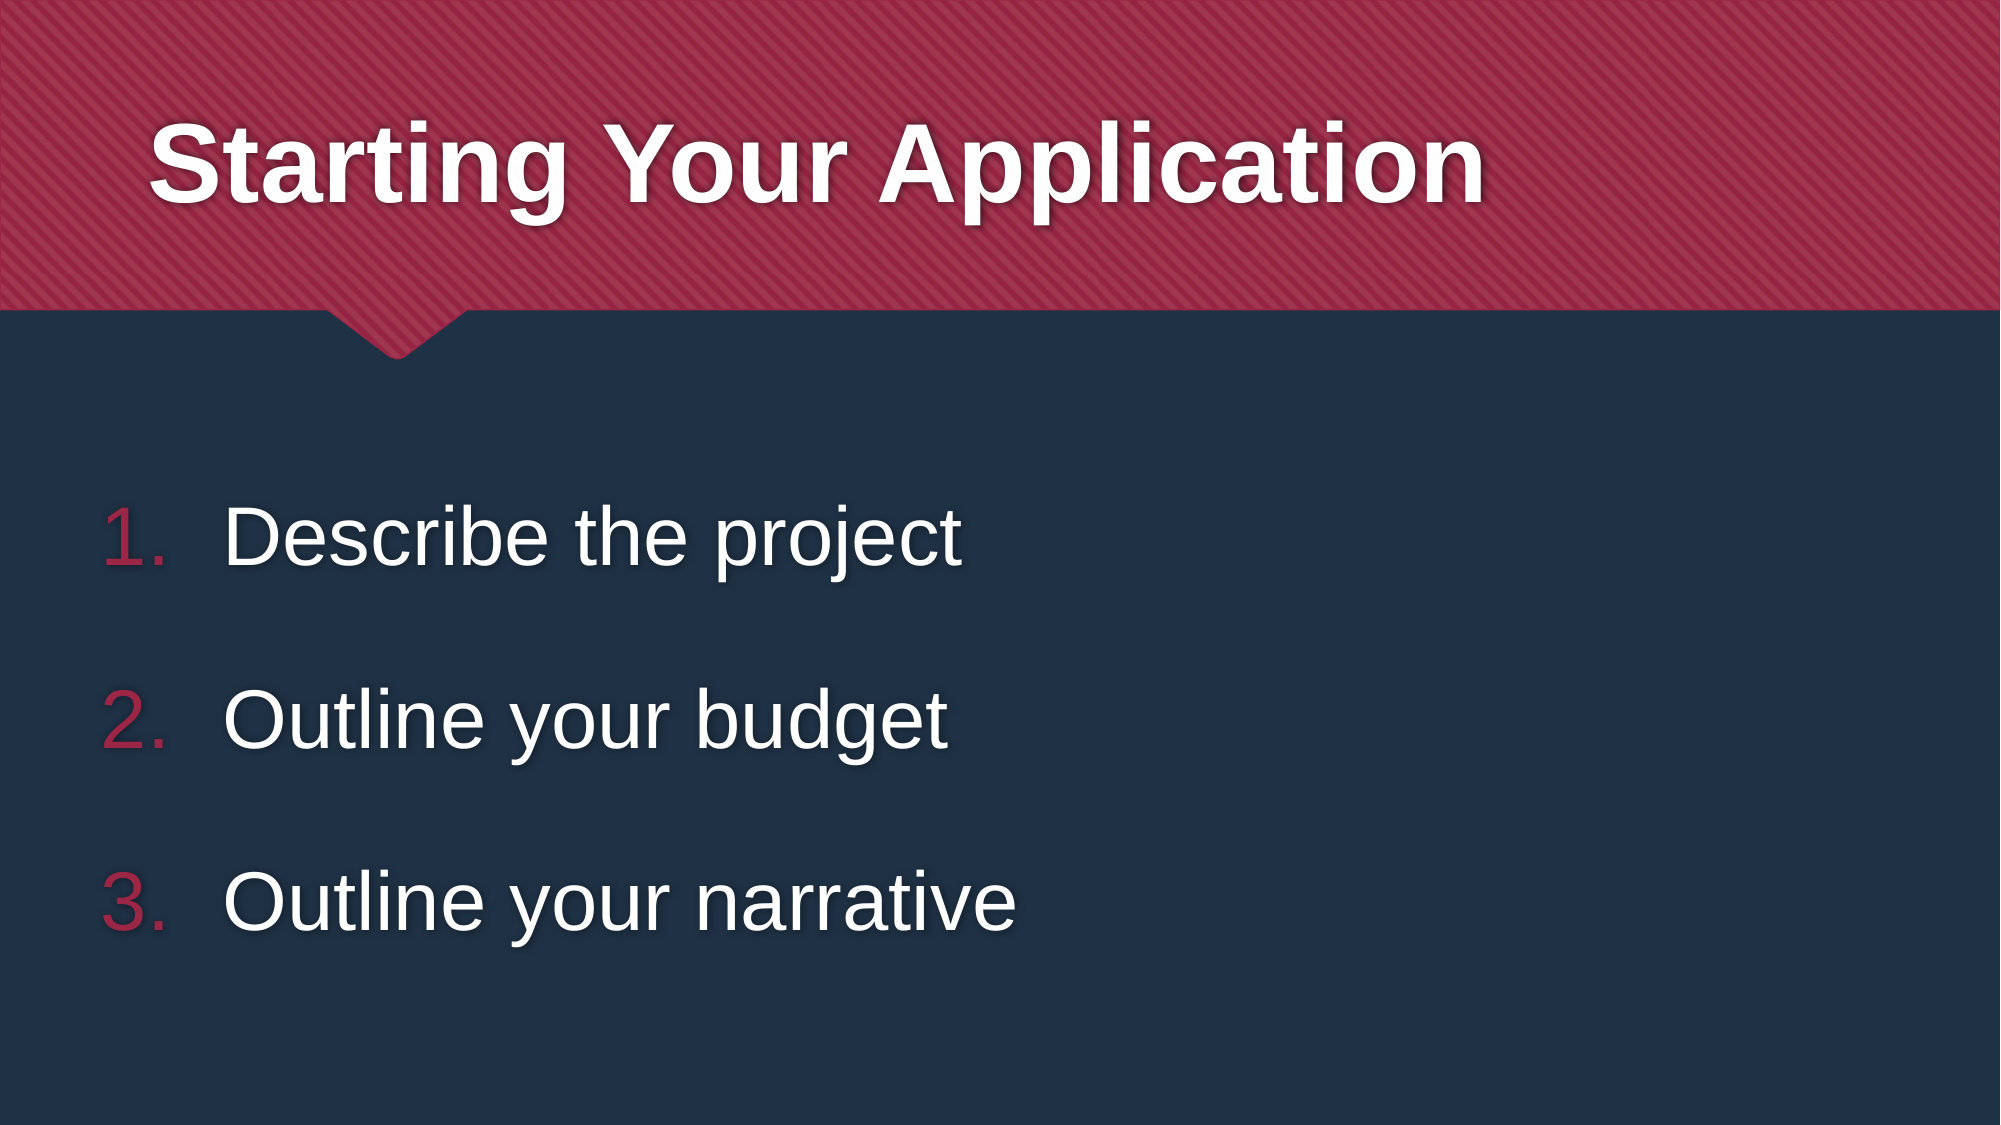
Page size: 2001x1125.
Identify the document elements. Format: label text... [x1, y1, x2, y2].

title Starting Your Application [132, 73, 1868, 233]
list Describe the project Outline your budget Outline your narrative [85, 359, 1811, 1090]
